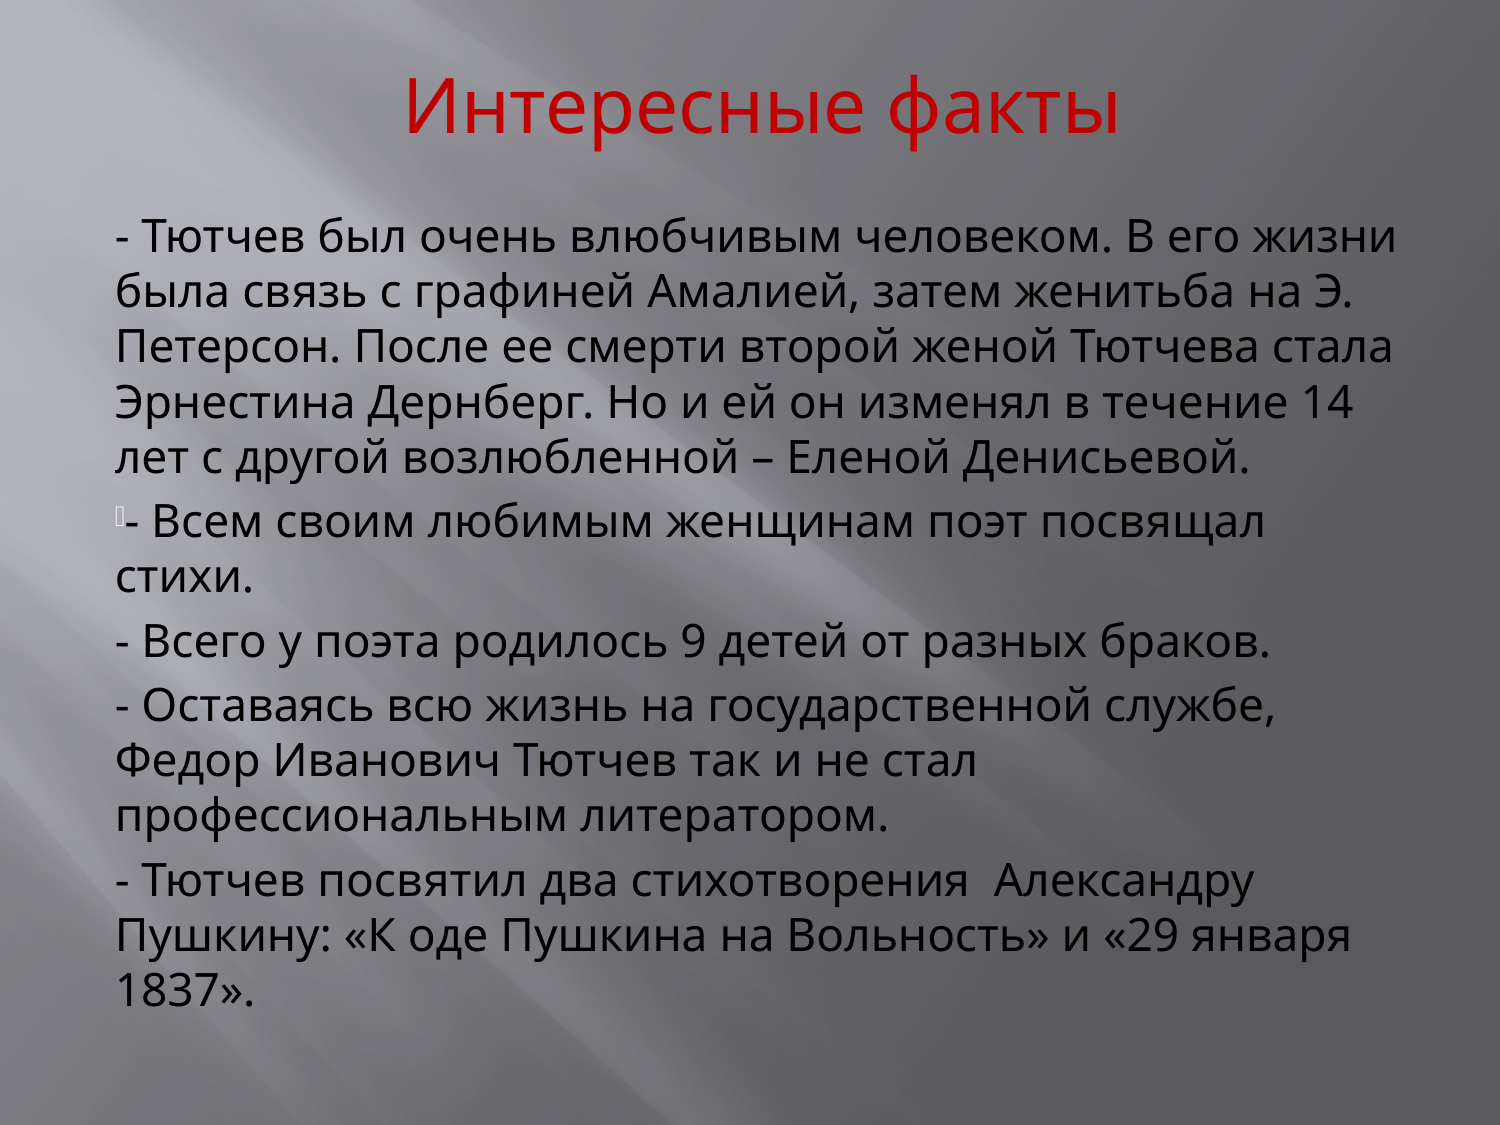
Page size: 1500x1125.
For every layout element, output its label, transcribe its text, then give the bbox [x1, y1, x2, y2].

subtitle Интересные факты - Тютчев был очень влюбчивым человеком. В его жизни была связь с графиней Амалией, затем женитьба на Э. Петерсон. После ее смерти второй женой Тютчева стала Эрнестина Дернберг. Но и ей он изменял в течение 14 лет с другой возлюбленной – Еленой Денисьевой. - Всем своим любимым женщинам поэт посвящал стихи. - Всего у поэта родилось 9 детей от разных браков. - Оставаясь всю жизнь на государственной службе, Федор Иванович Тютчев так и не стал профессиональным литератором. - Тютчев посвятил два стихотворения Александру Пушкину: «К оде Пушкина на Вольность» и «29 января 1837». [99, 50, 1425, 1088]
